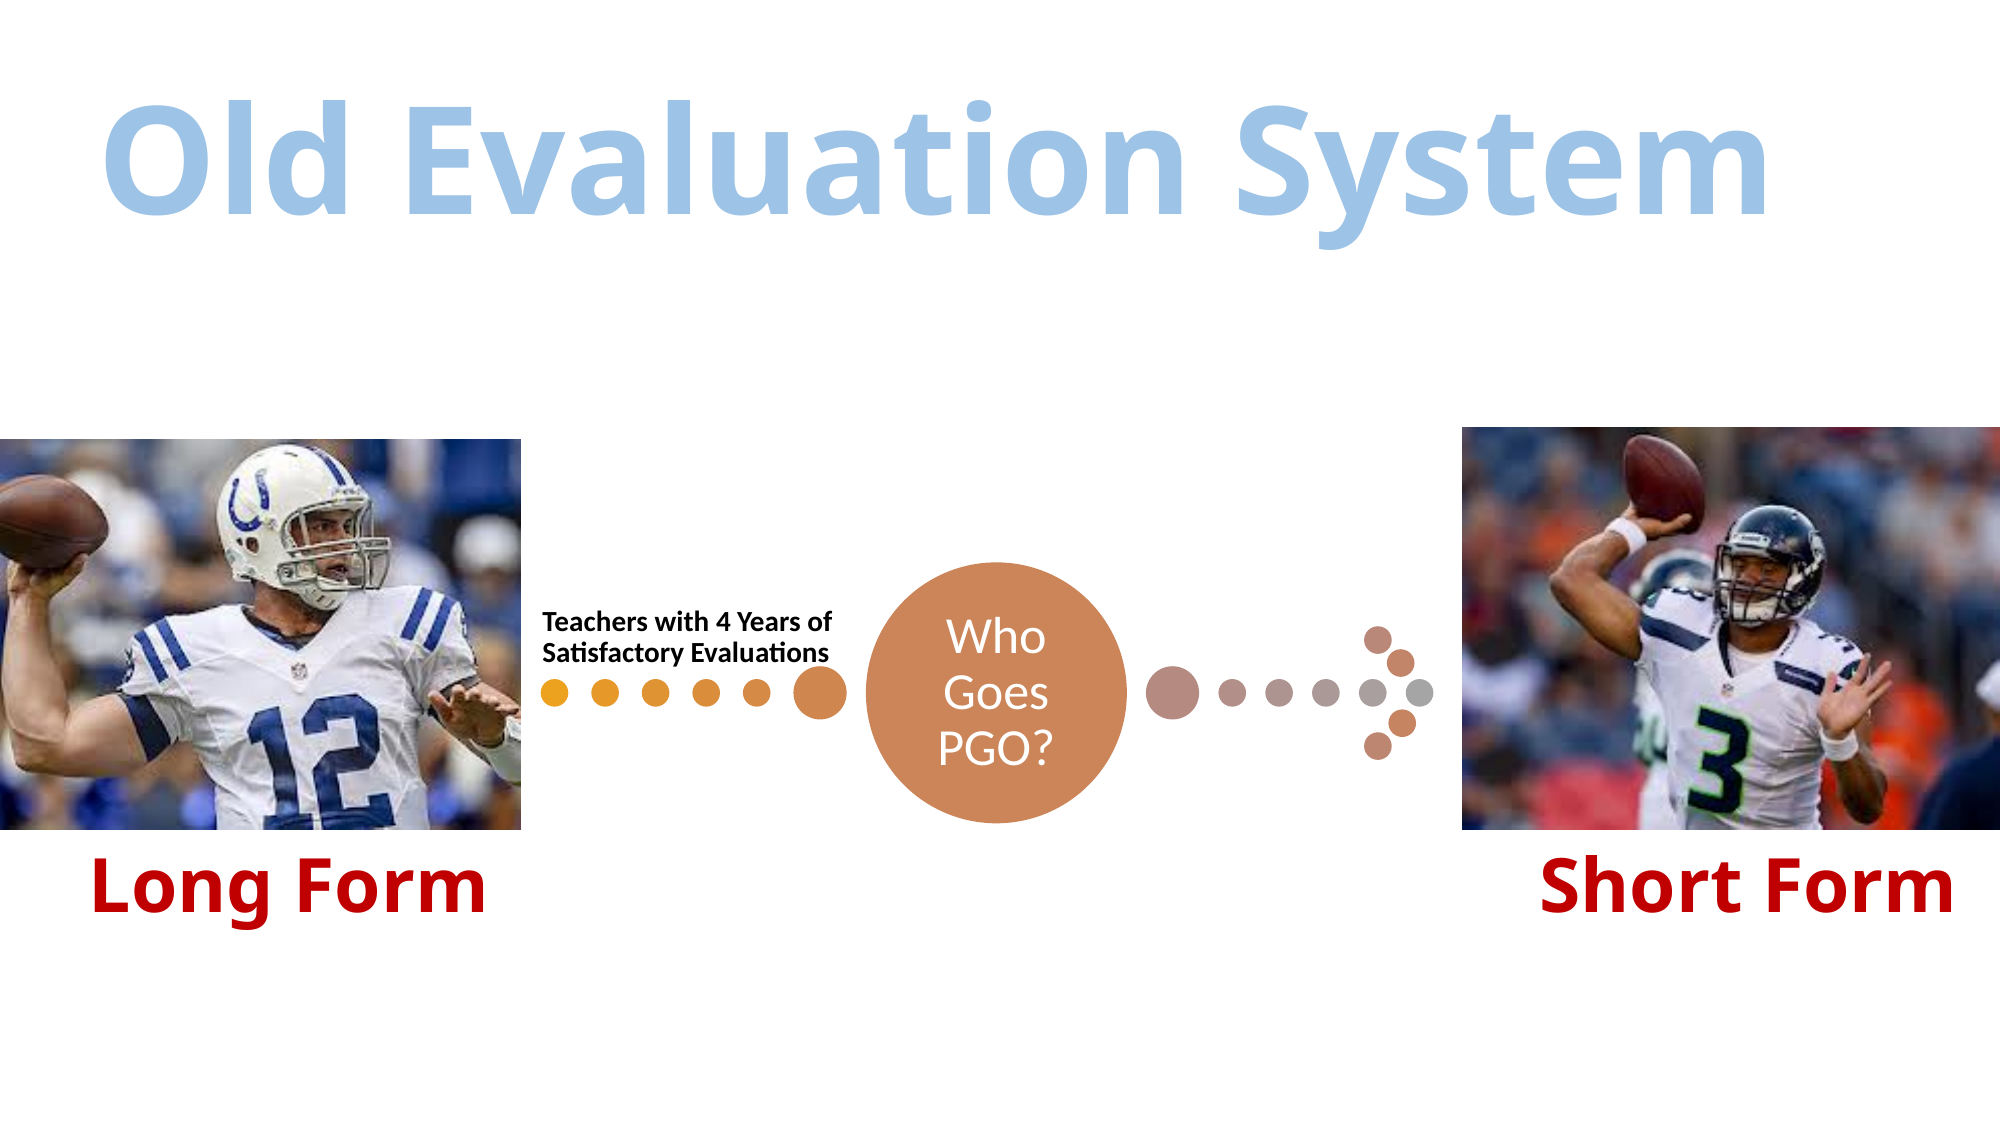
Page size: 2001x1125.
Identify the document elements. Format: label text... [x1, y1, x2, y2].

picture [1462, 427, 2000, 830]
text_box Long Form [73, 830, 469, 935]
text_box Old Evaluation System [82, 56, 1791, 252]
text_box Short Form [1524, 830, 1973, 935]
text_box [469, 377, 1433, 1009]
picture [0, 439, 521, 830]
